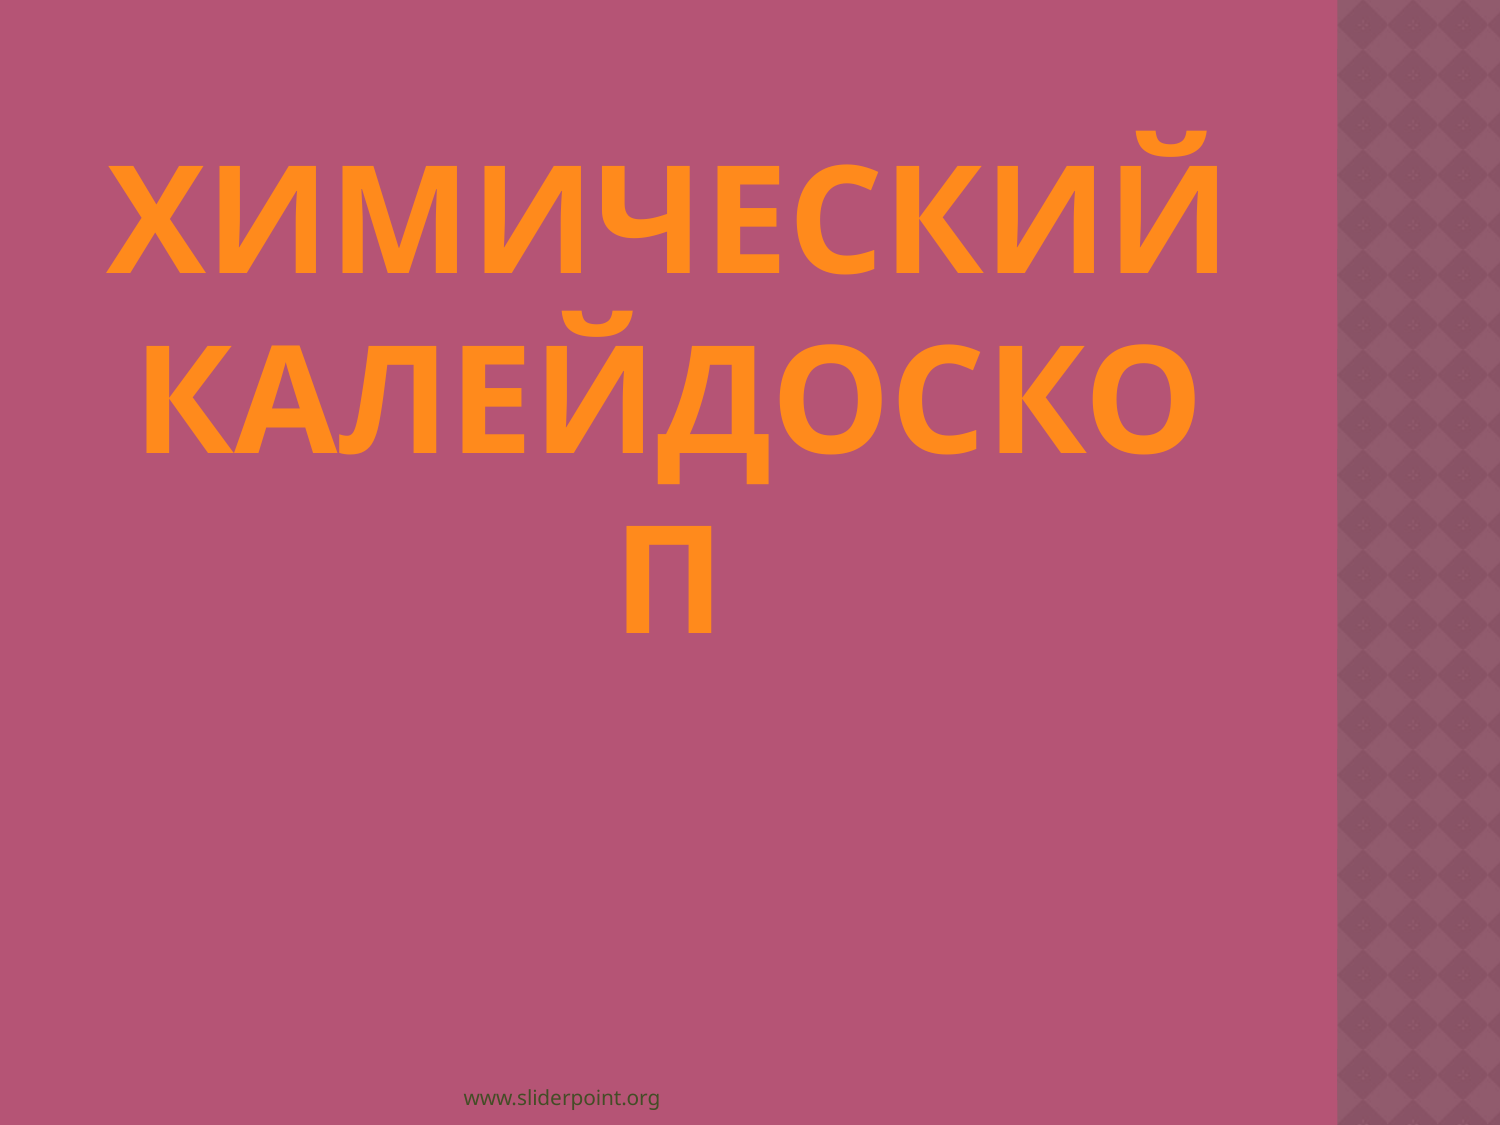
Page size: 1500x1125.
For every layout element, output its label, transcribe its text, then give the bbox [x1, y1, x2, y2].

footer www.sliderpoint.org [75, 1075, 675, 1114]
title ХИМИЧЕСКИЙ КАЛЕЙДОСКОП [75, 52, 1263, 844]
